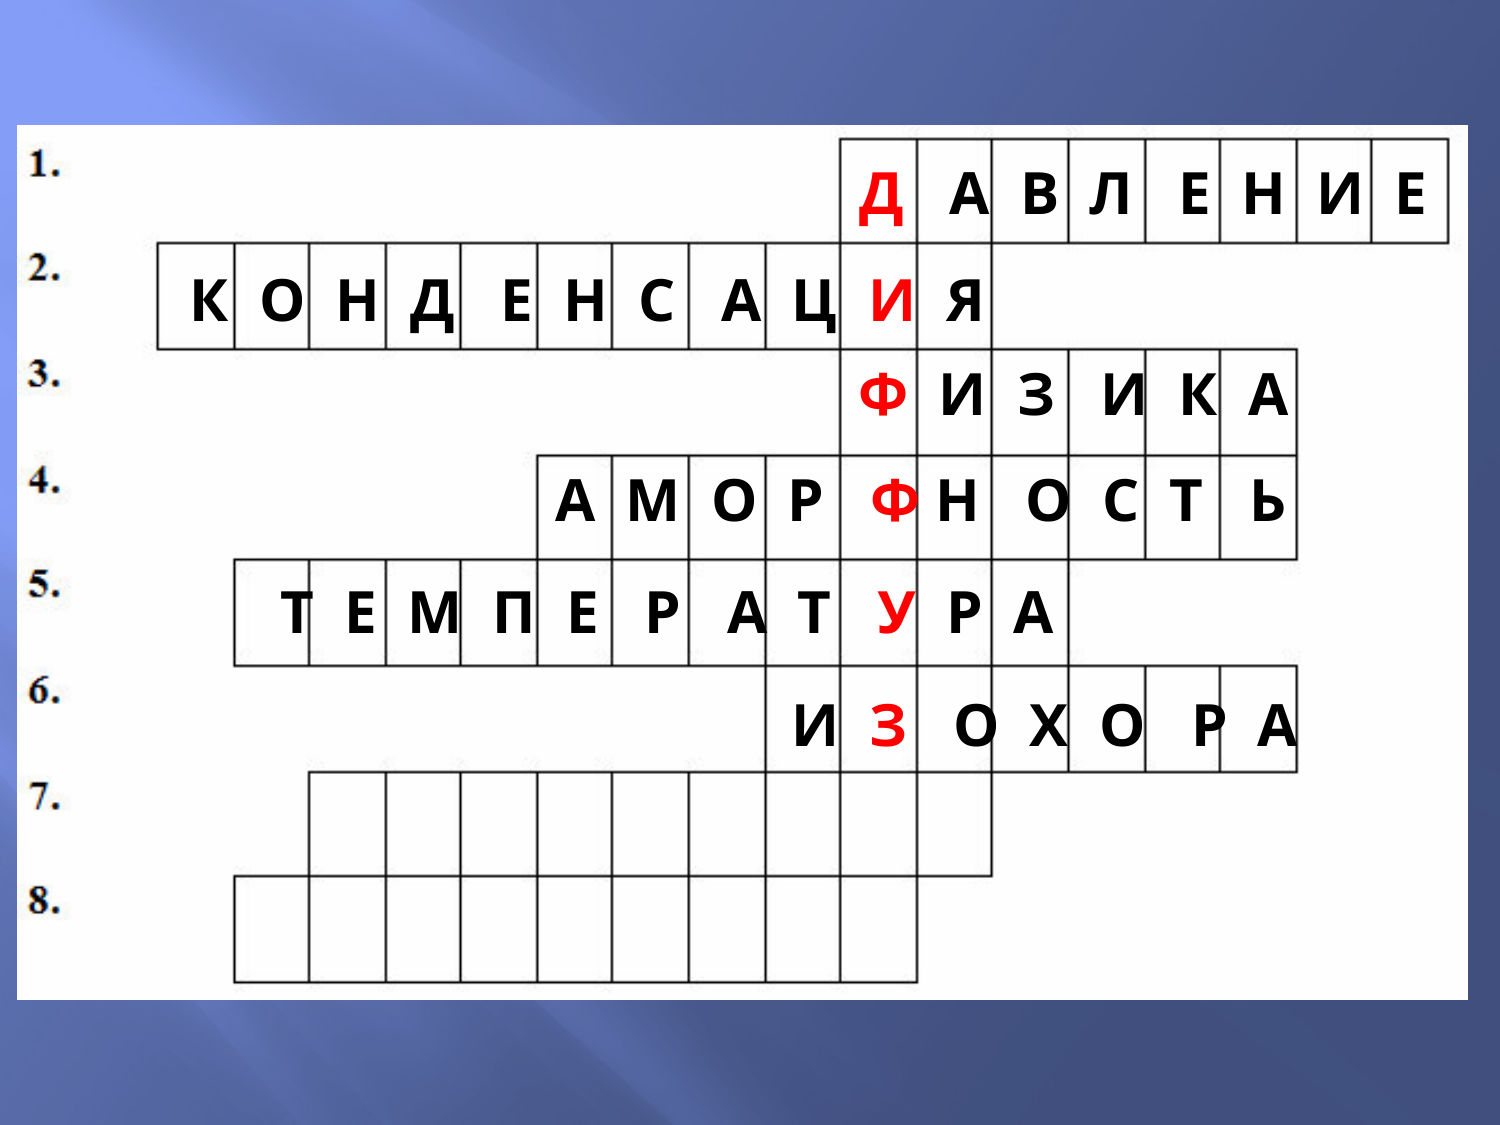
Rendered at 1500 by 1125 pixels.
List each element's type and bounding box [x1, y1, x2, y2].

picture [17, 125, 1468, 1000]
